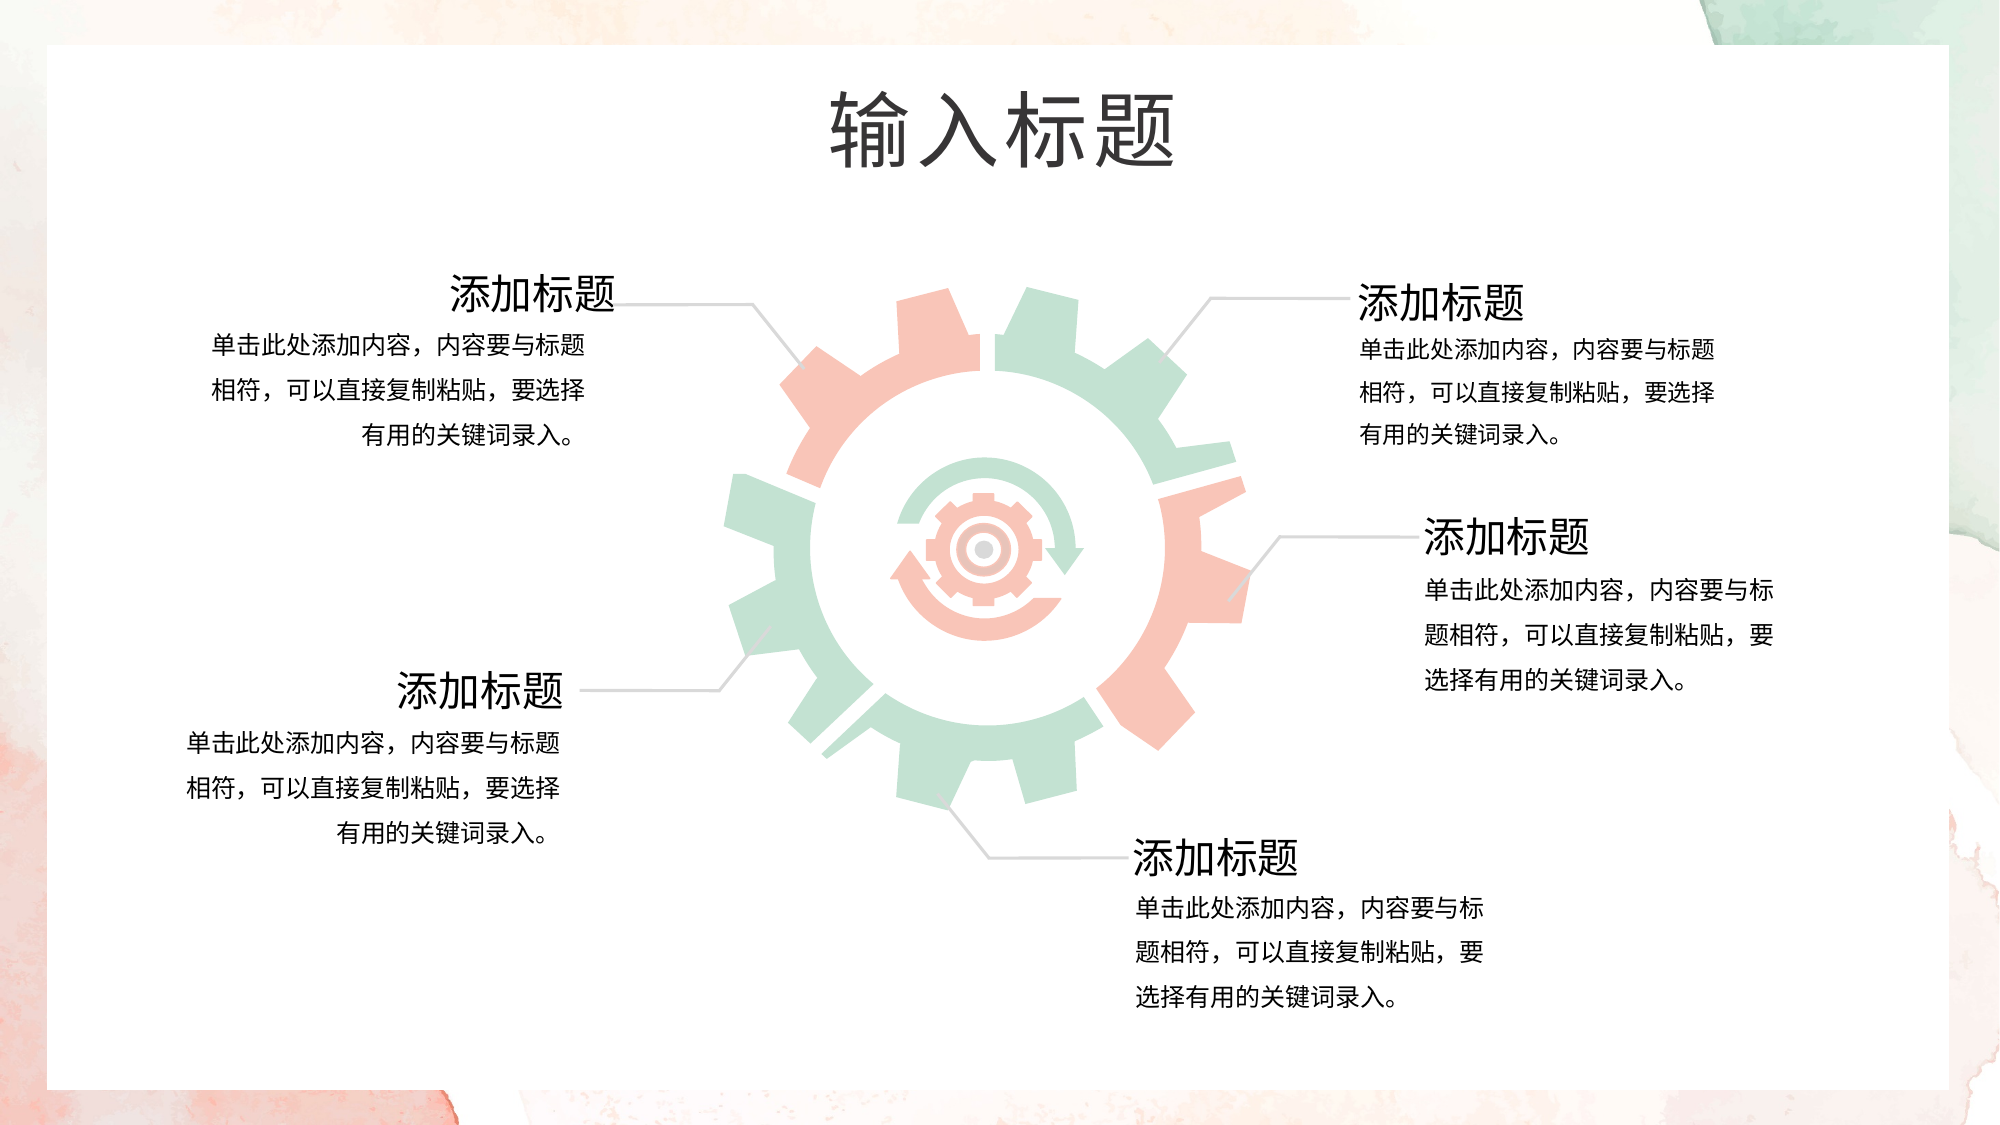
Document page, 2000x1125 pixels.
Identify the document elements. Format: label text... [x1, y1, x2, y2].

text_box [1420, 500, 1785, 698]
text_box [168, 663, 623, 862]
picture [0, 0, 2000, 1125]
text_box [962, 822, 1495, 1019]
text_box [1217, 265, 1785, 450]
text_box 输入标题 [757, 71, 1247, 186]
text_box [193, 267, 646, 428]
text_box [579, 286, 1420, 859]
